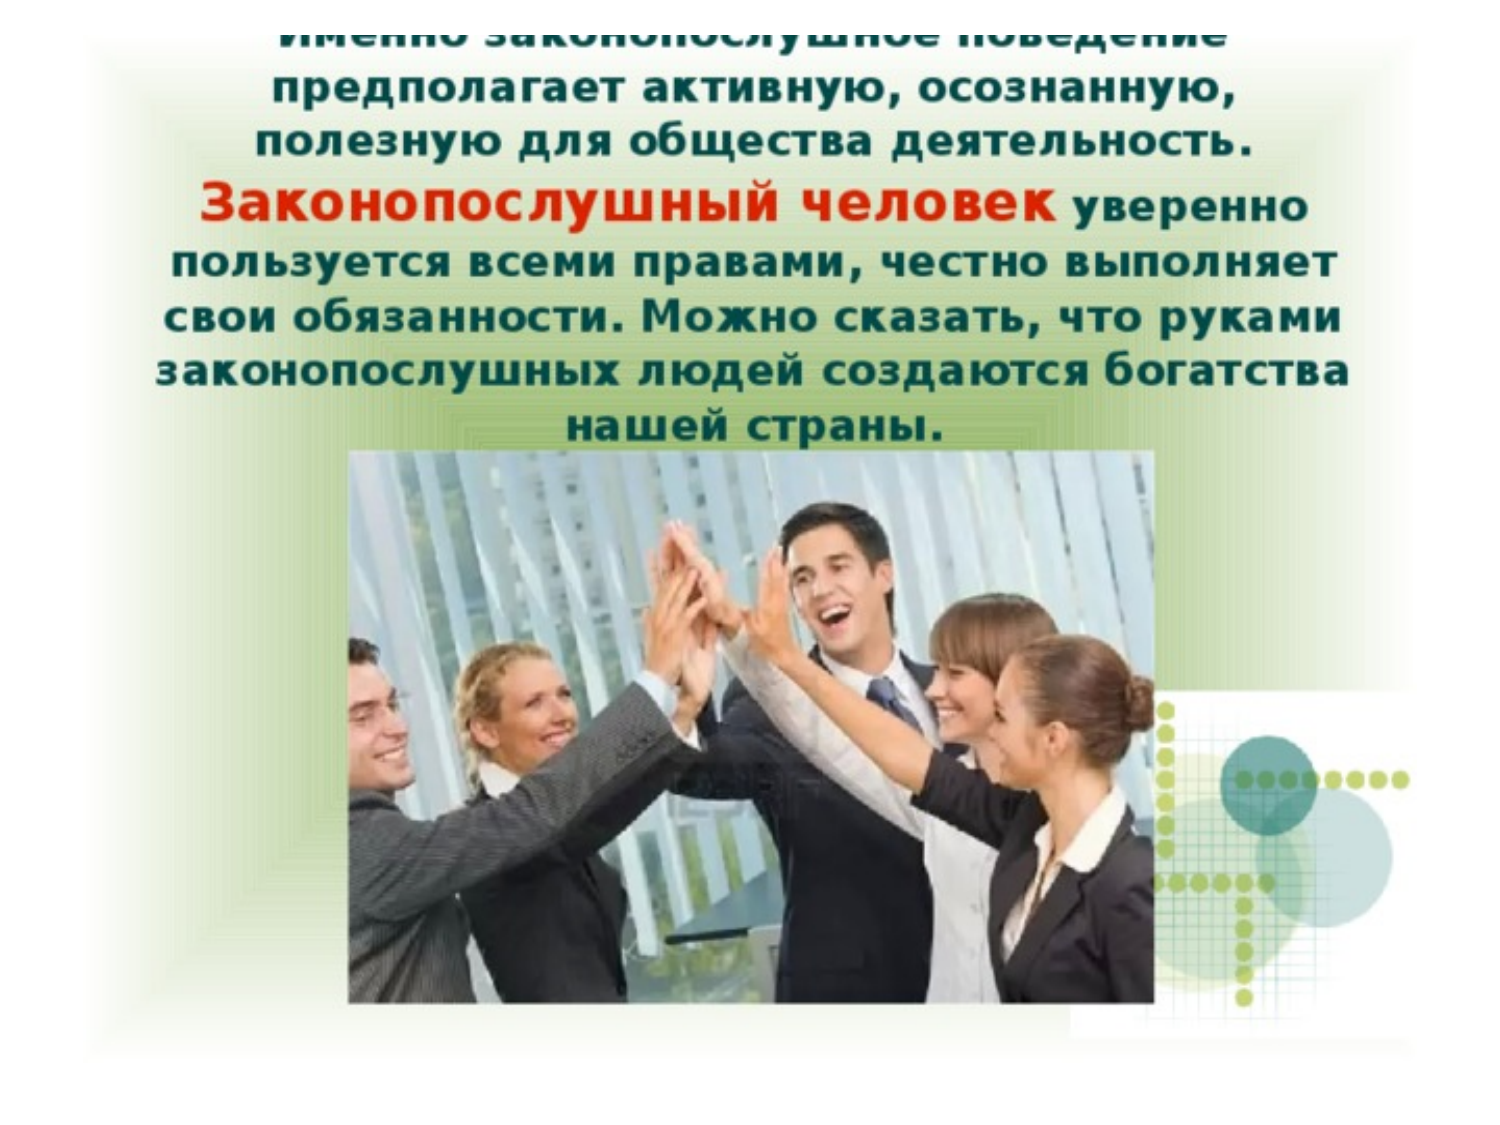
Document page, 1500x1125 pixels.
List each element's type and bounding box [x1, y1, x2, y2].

picture [83, 34, 1417, 1063]
